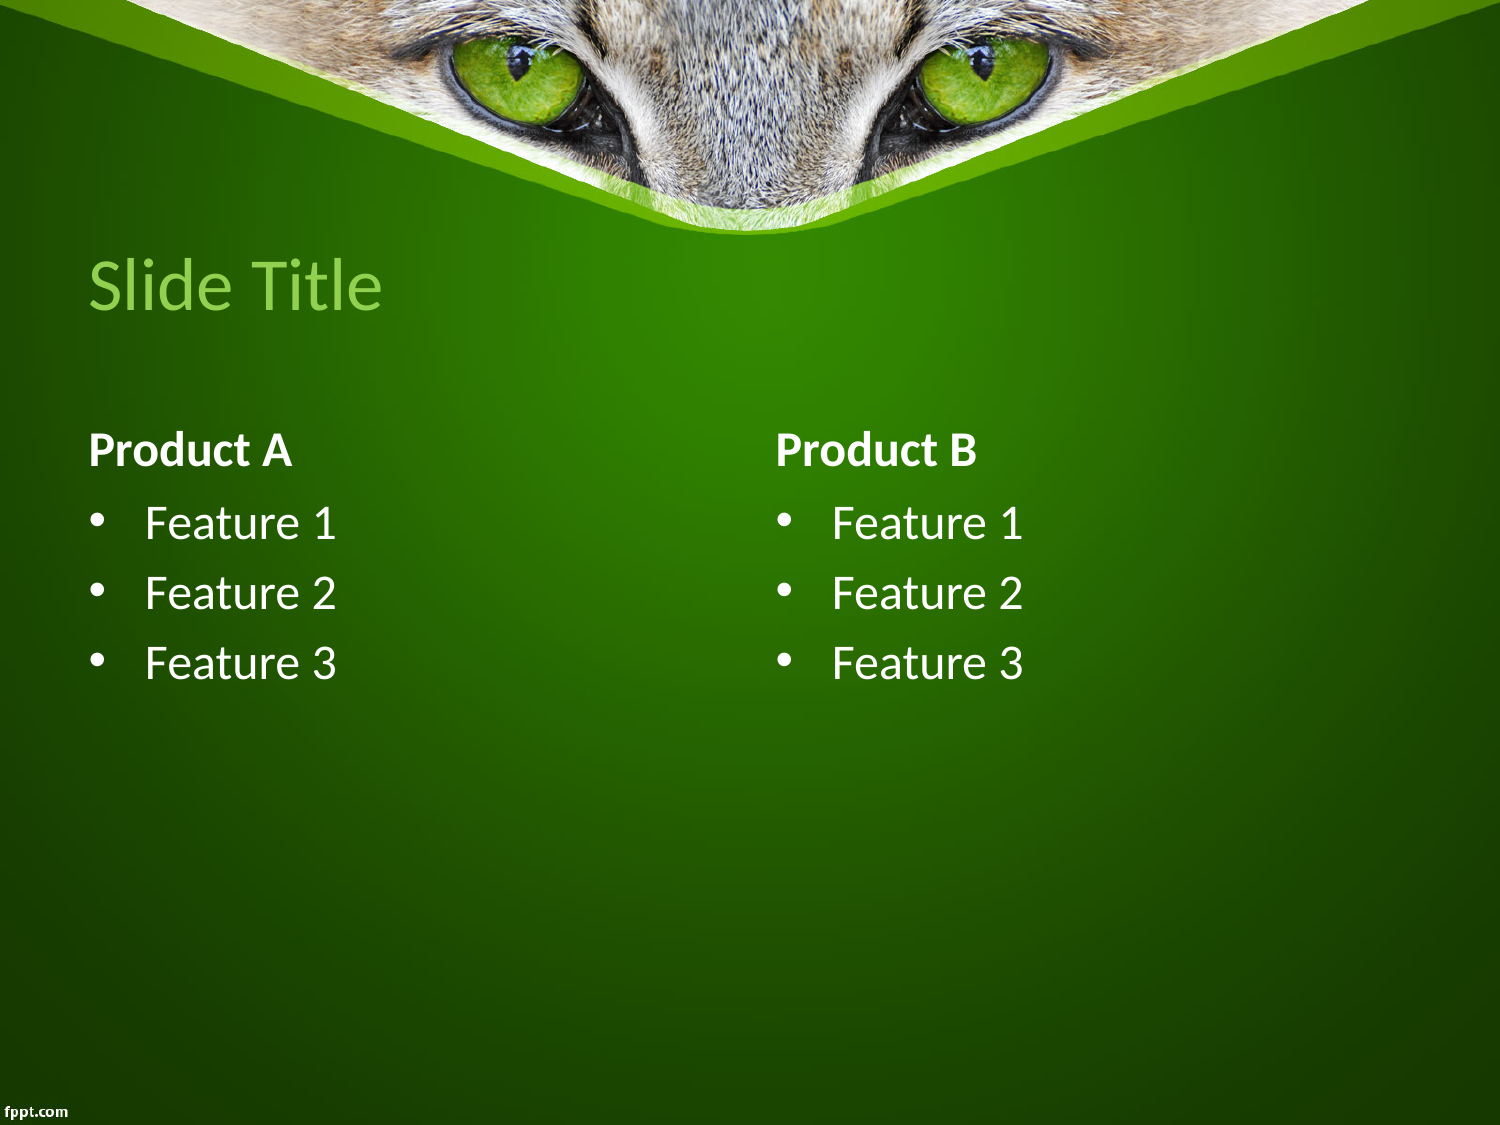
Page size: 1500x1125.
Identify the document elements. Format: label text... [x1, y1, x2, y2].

list Feature 1 Feature 2 Feature 3 [73, 481, 737, 1005]
picture [0, 0, 1500, 1125]
title Slide Title [73, 186, 1424, 375]
list Product A [73, 378, 737, 481]
list Feature 1 Feature 2 Feature 3 [760, 481, 1424, 1005]
list Product B [760, 378, 1424, 481]
